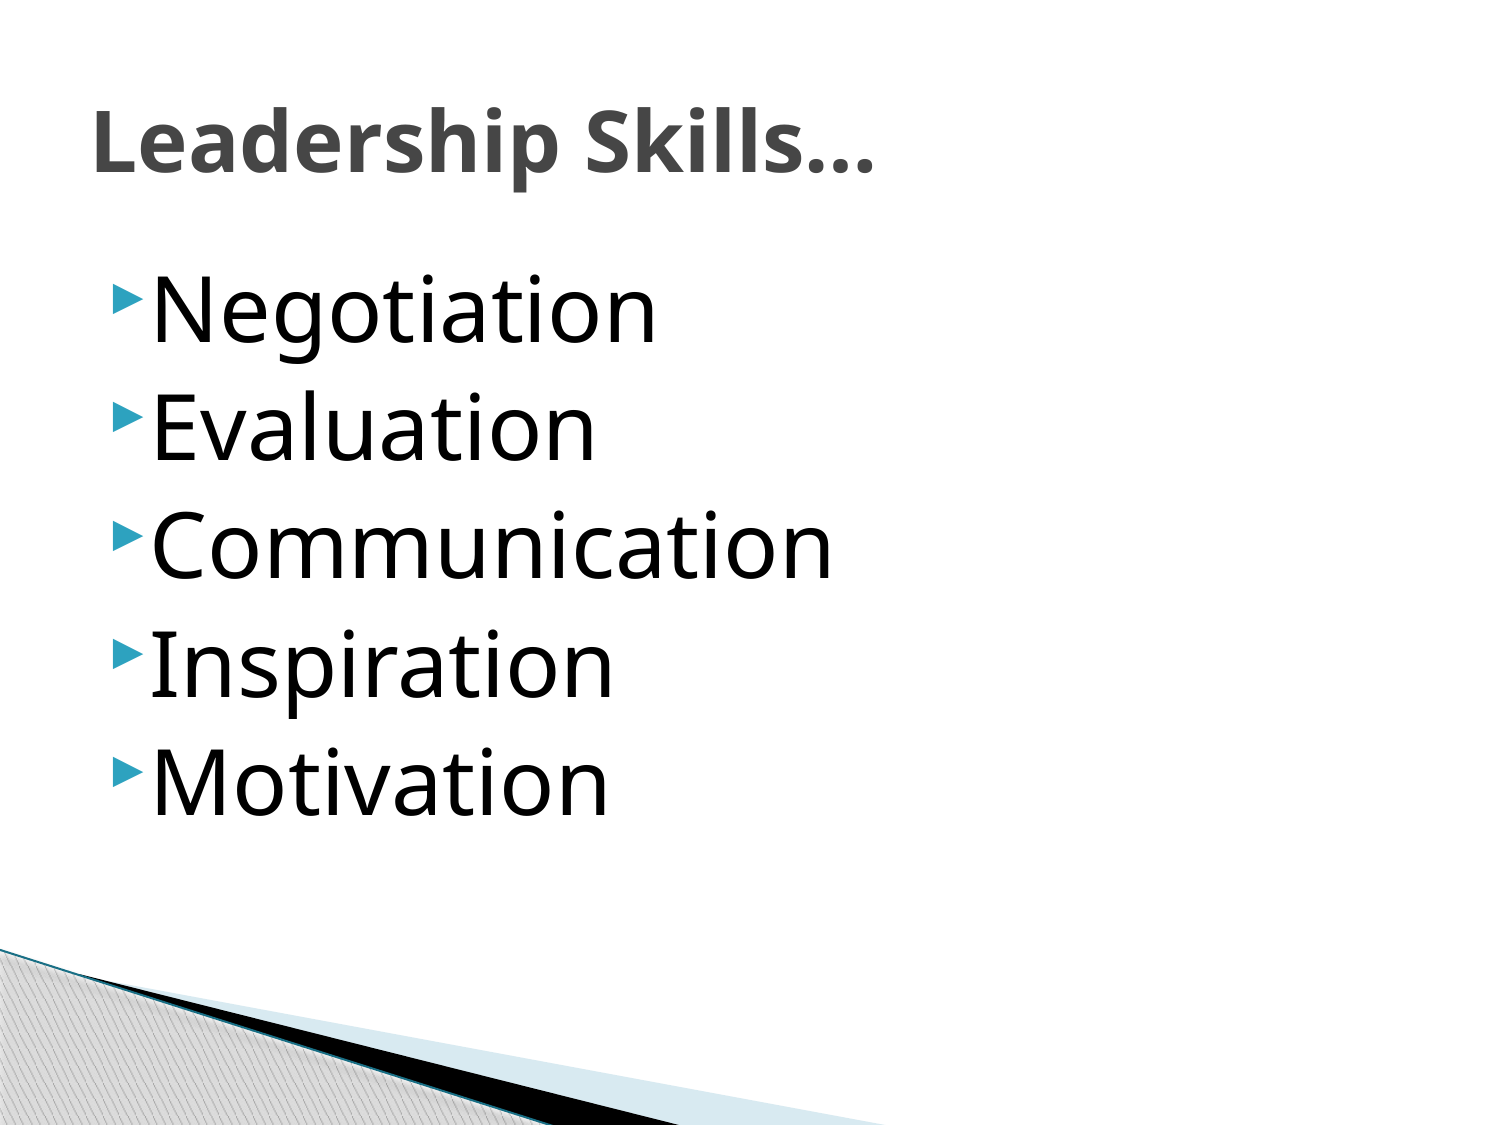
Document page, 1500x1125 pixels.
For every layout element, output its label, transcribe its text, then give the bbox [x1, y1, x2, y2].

list Negotiation Evaluation Communication Inspiration Motivation [75, 243, 1425, 986]
title Leadership Skills… [75, 45, 1425, 233]
